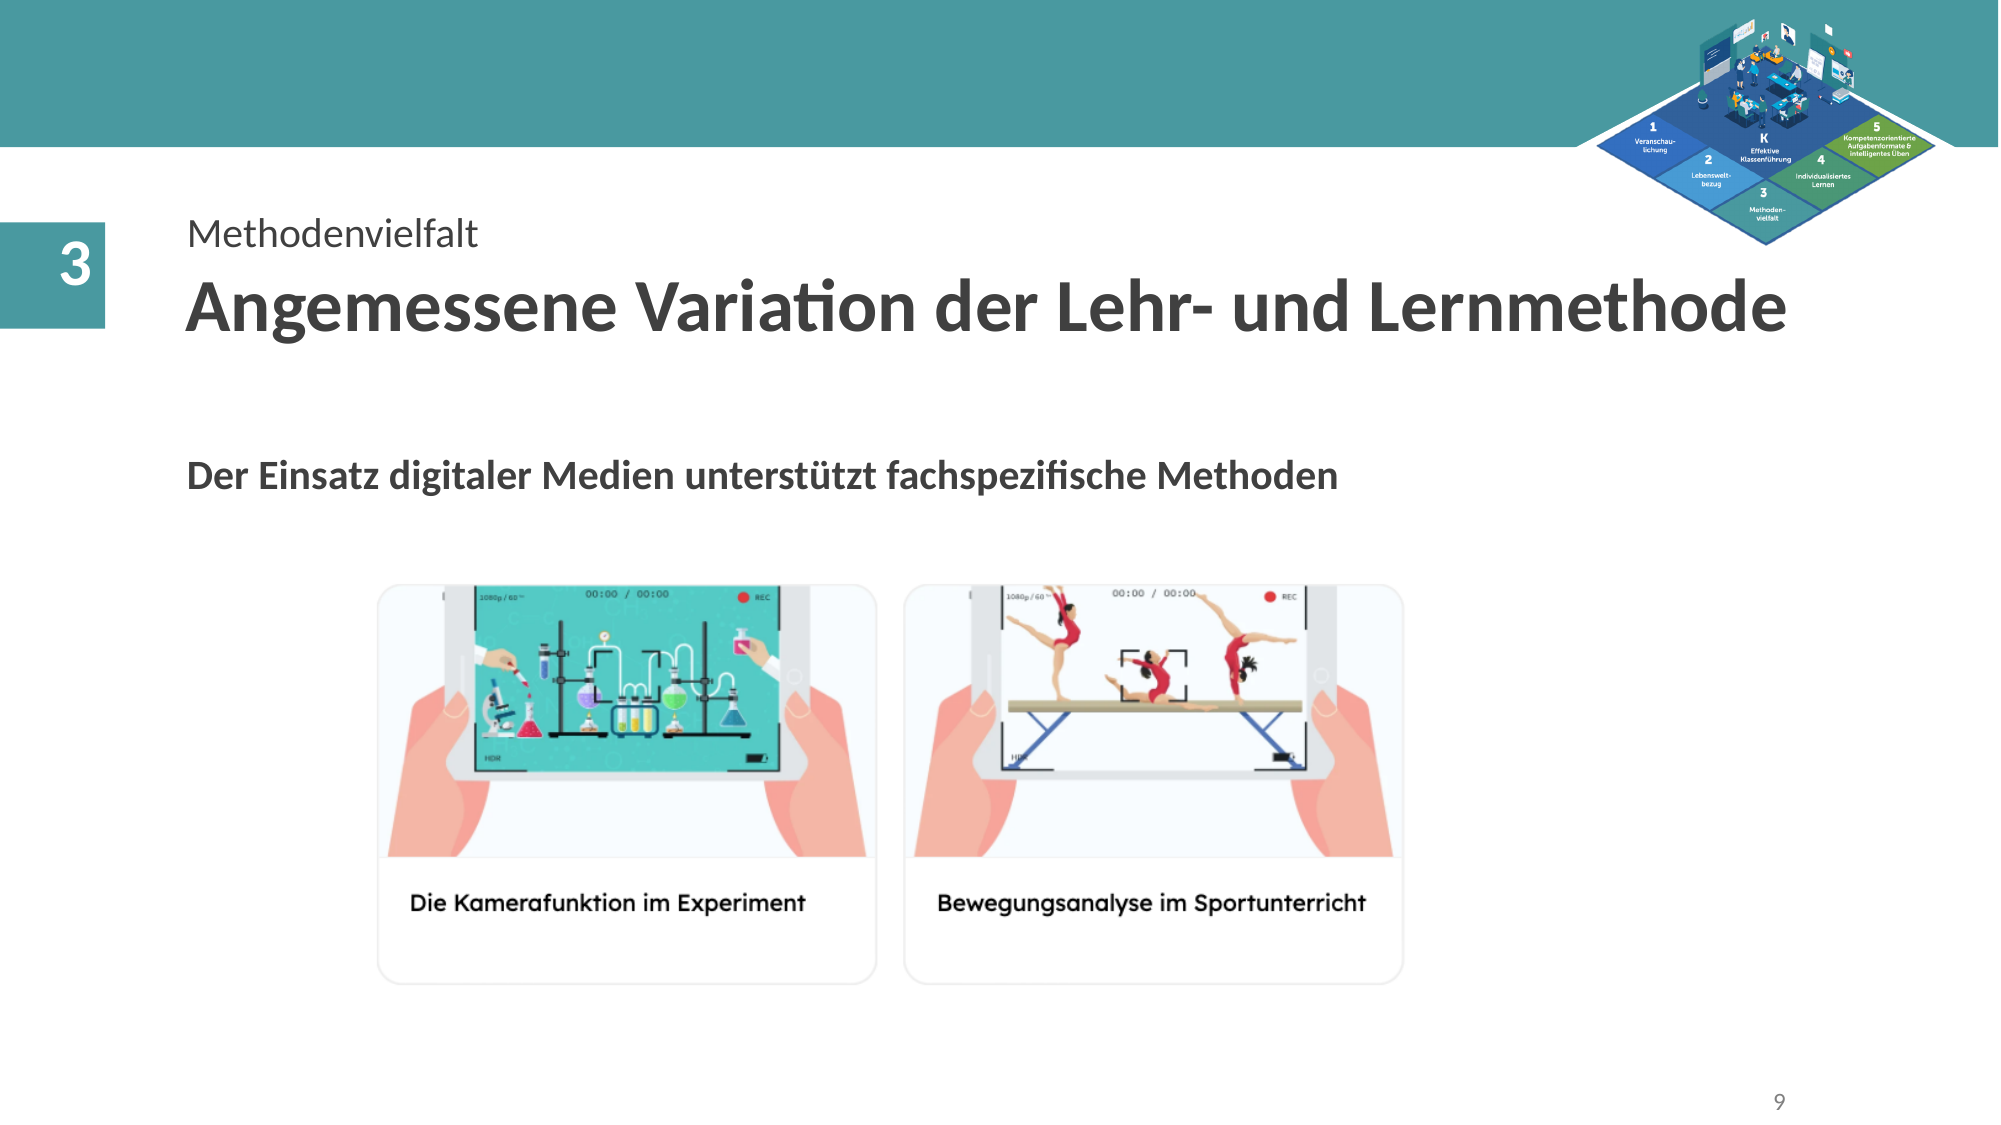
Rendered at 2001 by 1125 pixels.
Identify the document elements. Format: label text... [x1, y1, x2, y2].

list Der Einsatz digitaler Medien unterstützt fachspezifische Methoden [171, 446, 1902, 1038]
list Methodenvielfalt [171, 180, 1615, 264]
slide_number 9 [1350, 1075, 1801, 1125]
picture [329, 562, 1458, 1021]
picture [1589, 12, 1942, 249]
list Angemessene Variation der Lehr- und Lernmethode [170, 272, 1901, 356]
